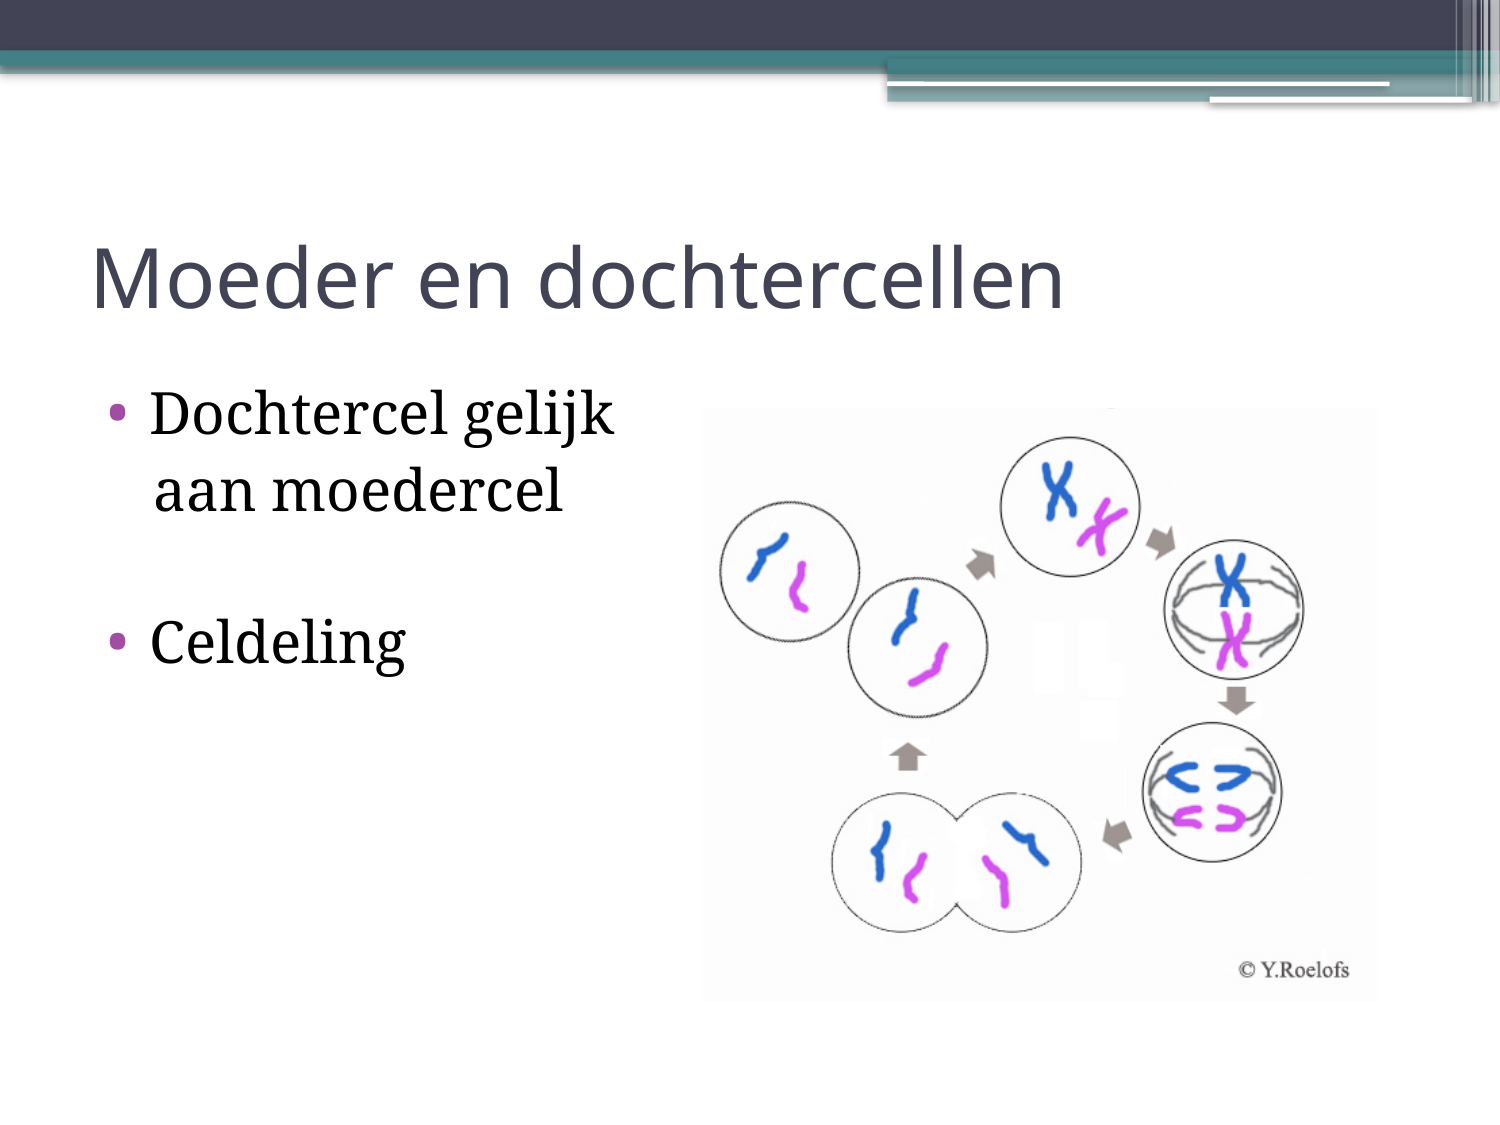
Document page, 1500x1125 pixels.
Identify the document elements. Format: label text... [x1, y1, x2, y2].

title Moeder en dochtercellen [75, 187, 1425, 363]
picture [702, 408, 1379, 1002]
list Dochtercel gelijk aan moedercel Celdeling [75, 368, 1425, 1079]
